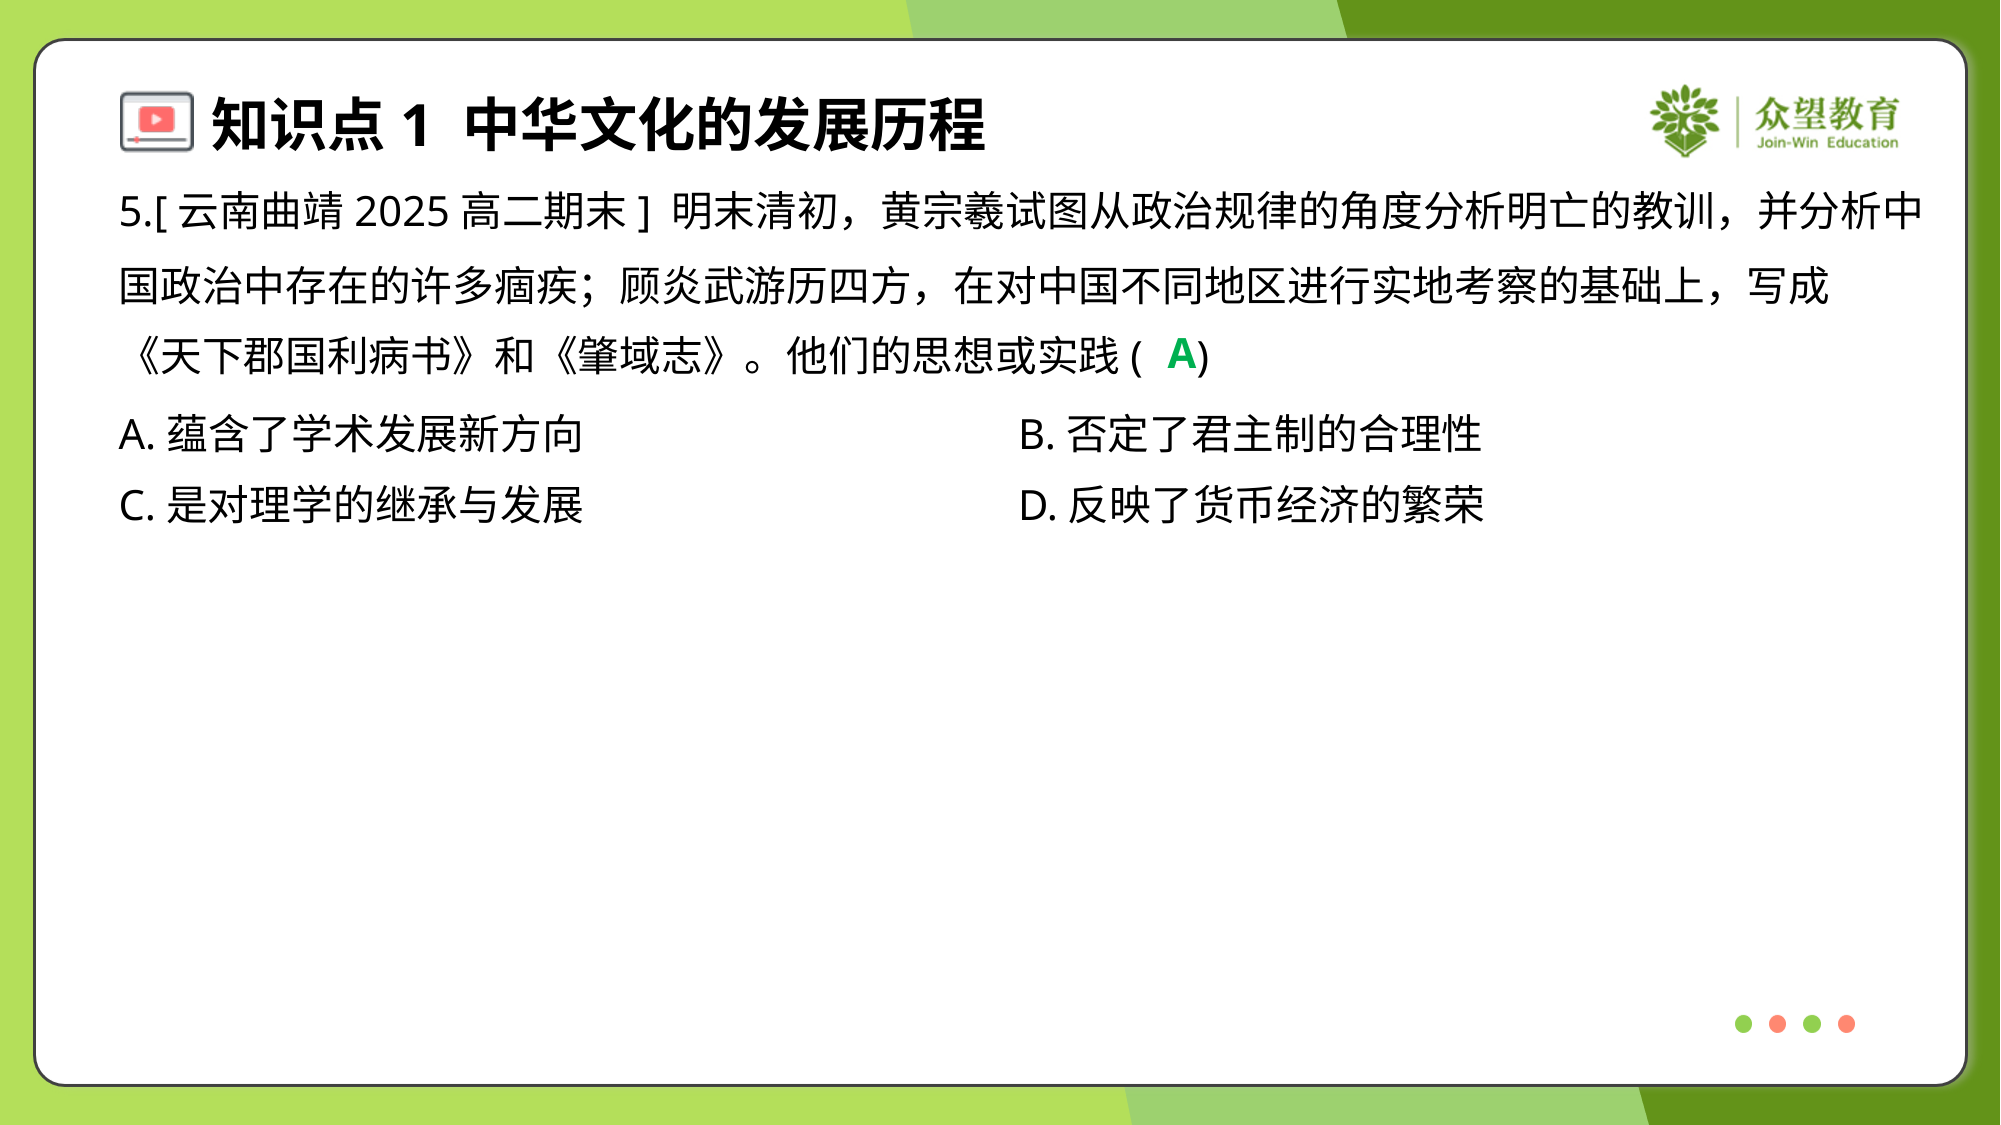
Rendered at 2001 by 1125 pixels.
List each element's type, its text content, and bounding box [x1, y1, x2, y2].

text_box A [1151, 306, 1213, 371]
picture [0, 0, 2000, 1125]
text_box 5.[云南曲靖2025高二期末] 明末清初，黄宗羲试图从政治规律的角度分析明亡的教训，并分析中 国政治中存在的许多痼疾；顾炎武游历四方，在对中国不同地区进行实地考察的基础上，写成 《天下郡国利病书》和《肇域志》。他们的思想或实践( ) [118, 159, 1883, 373]
text_box A.蕴含了学术发展新方向 B.否定了君主制的合理性 C.是对理学的继承与发展 D.反映了货币经济的繁荣 [118, 382, 1883, 522]
